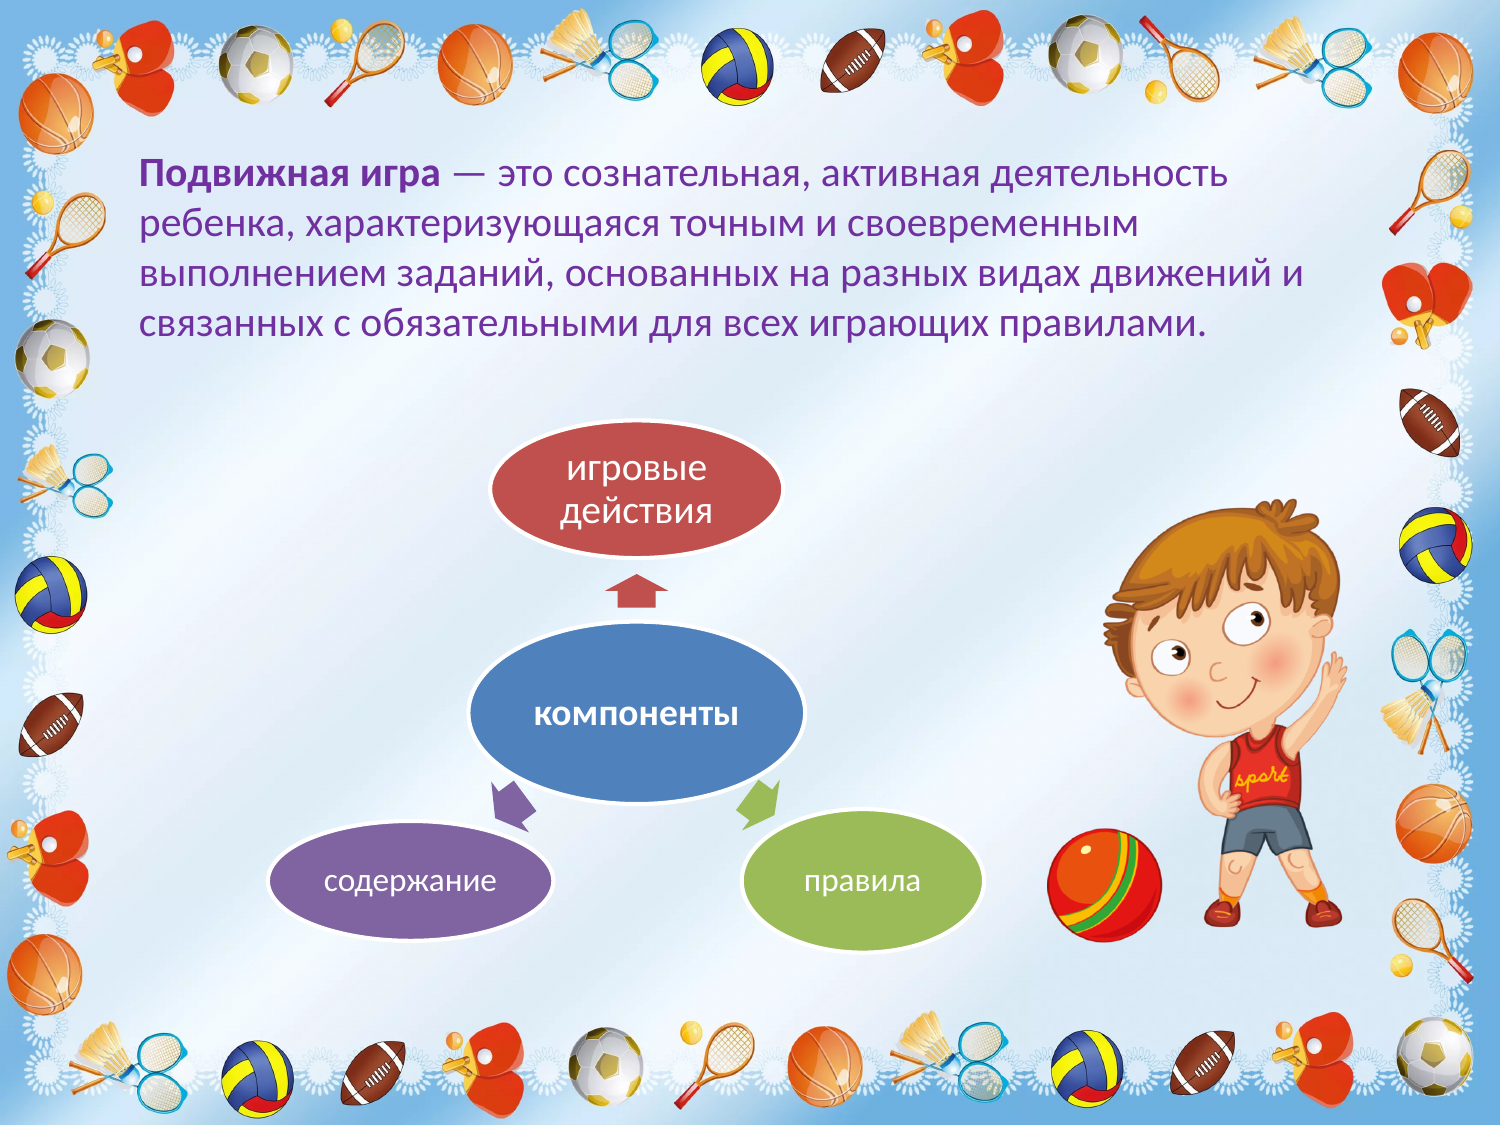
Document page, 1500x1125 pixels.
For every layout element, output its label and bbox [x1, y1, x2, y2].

picture [0, 0, 1500, 1125]
text_box [123, 396, 1129, 977]
